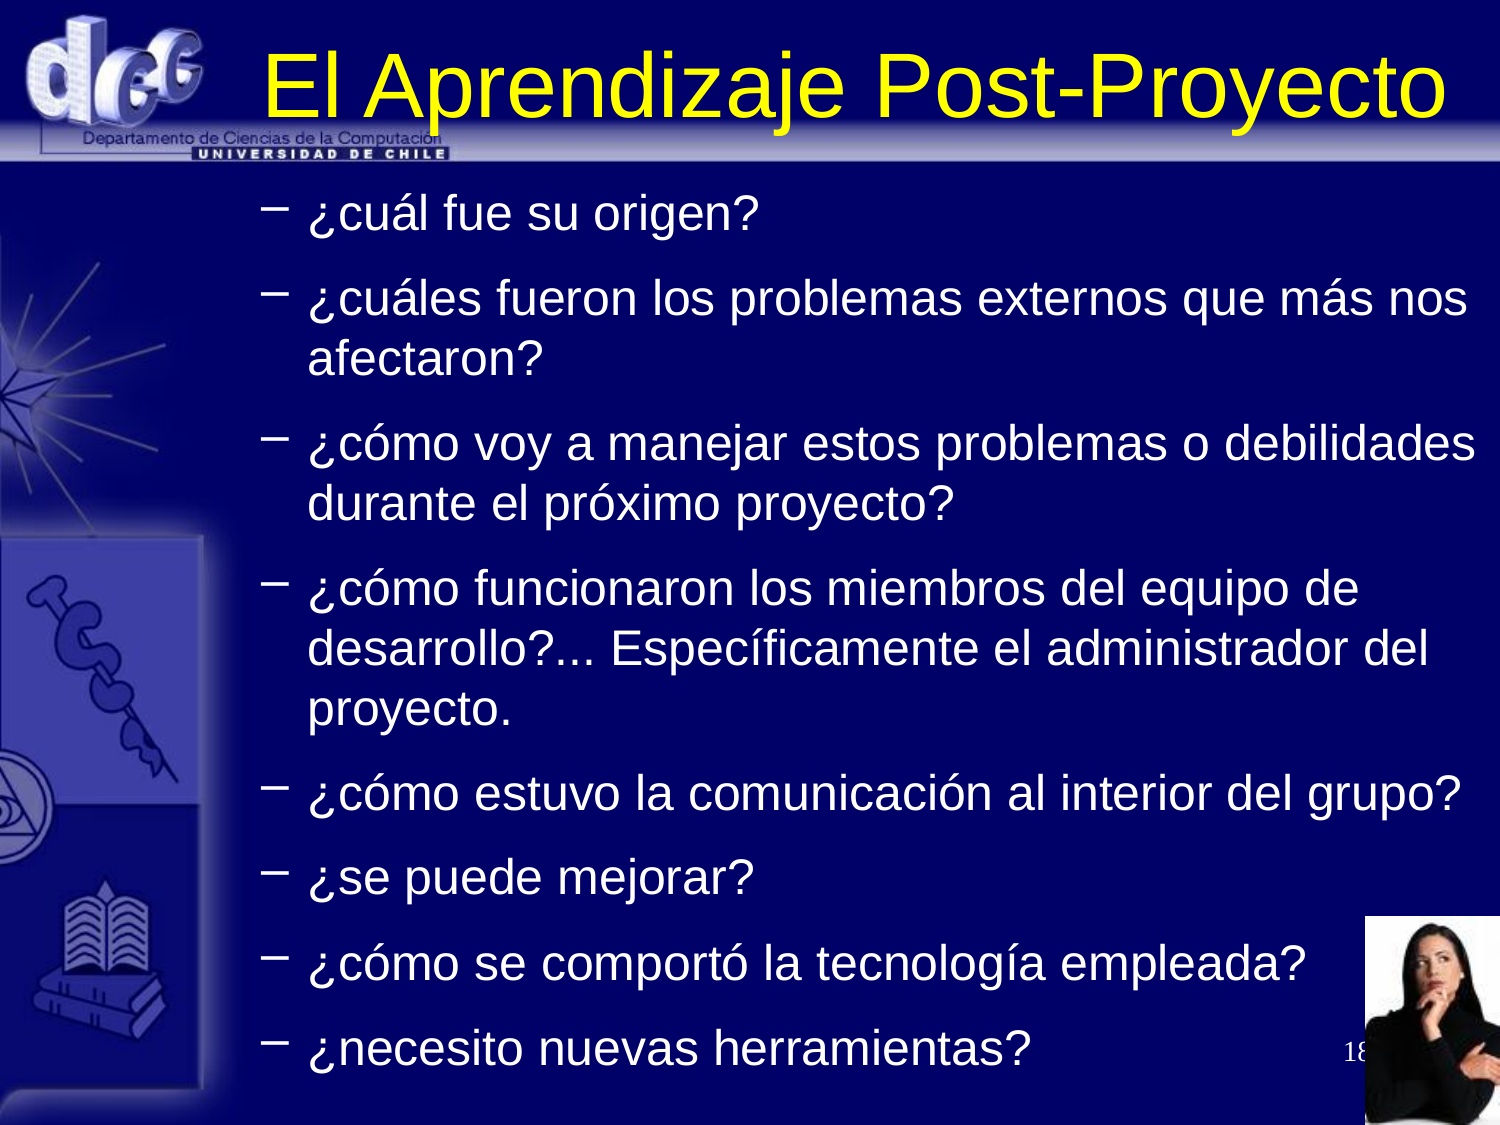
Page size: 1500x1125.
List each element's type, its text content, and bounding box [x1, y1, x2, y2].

picture [0, 0, 1500, 1125]
title El Aprendizaje Post-Proyecto [218, 0, 1494, 163]
list ¿cuál fue su origen? ¿cuáles fueron los problemas externos que más nos afectaron? ¿cómo voy a manejar estos problemas o debilidades durante el próximo proyecto? ¿cómo funcionaron los miembros del equipo de desarrollo?... Específicamente el administrador del proyecto. ¿cómo estuvo la comunicación al interior del grupo? ¿se puede mejorar? ¿cómo se comportó la tecnología empleada? ¿necesito nuevas herramientas? [170, 172, 1497, 1125]
